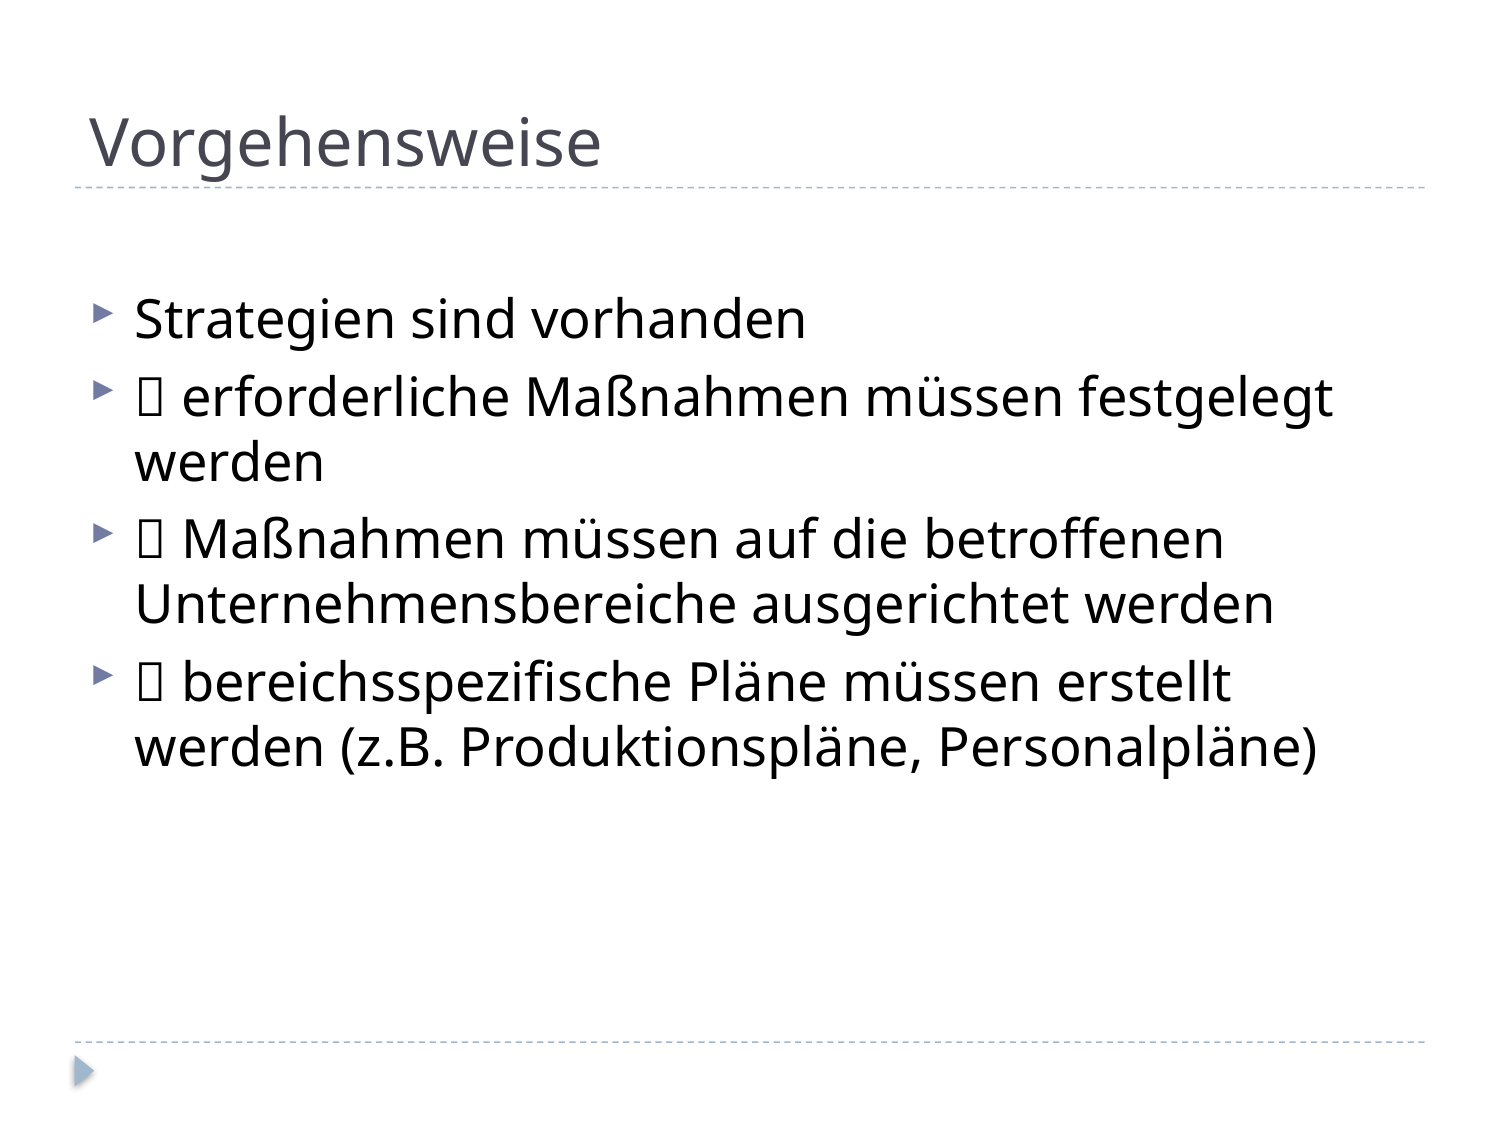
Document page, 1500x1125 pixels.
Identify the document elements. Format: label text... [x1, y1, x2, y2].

list Strategien sind vorhanden  erforderliche Maßnahmen müssen festgelegt werden  Maßnahmen müssen auf die betroffenen Unternehmensbereiche ausgerichtet werden  bereichsspezifische Pläne müssen erstellt werden (z.B. Produktionspläne, Personalpläne) [75, 200, 1425, 1006]
title Vorgehensweise [75, 24, 1425, 188]
